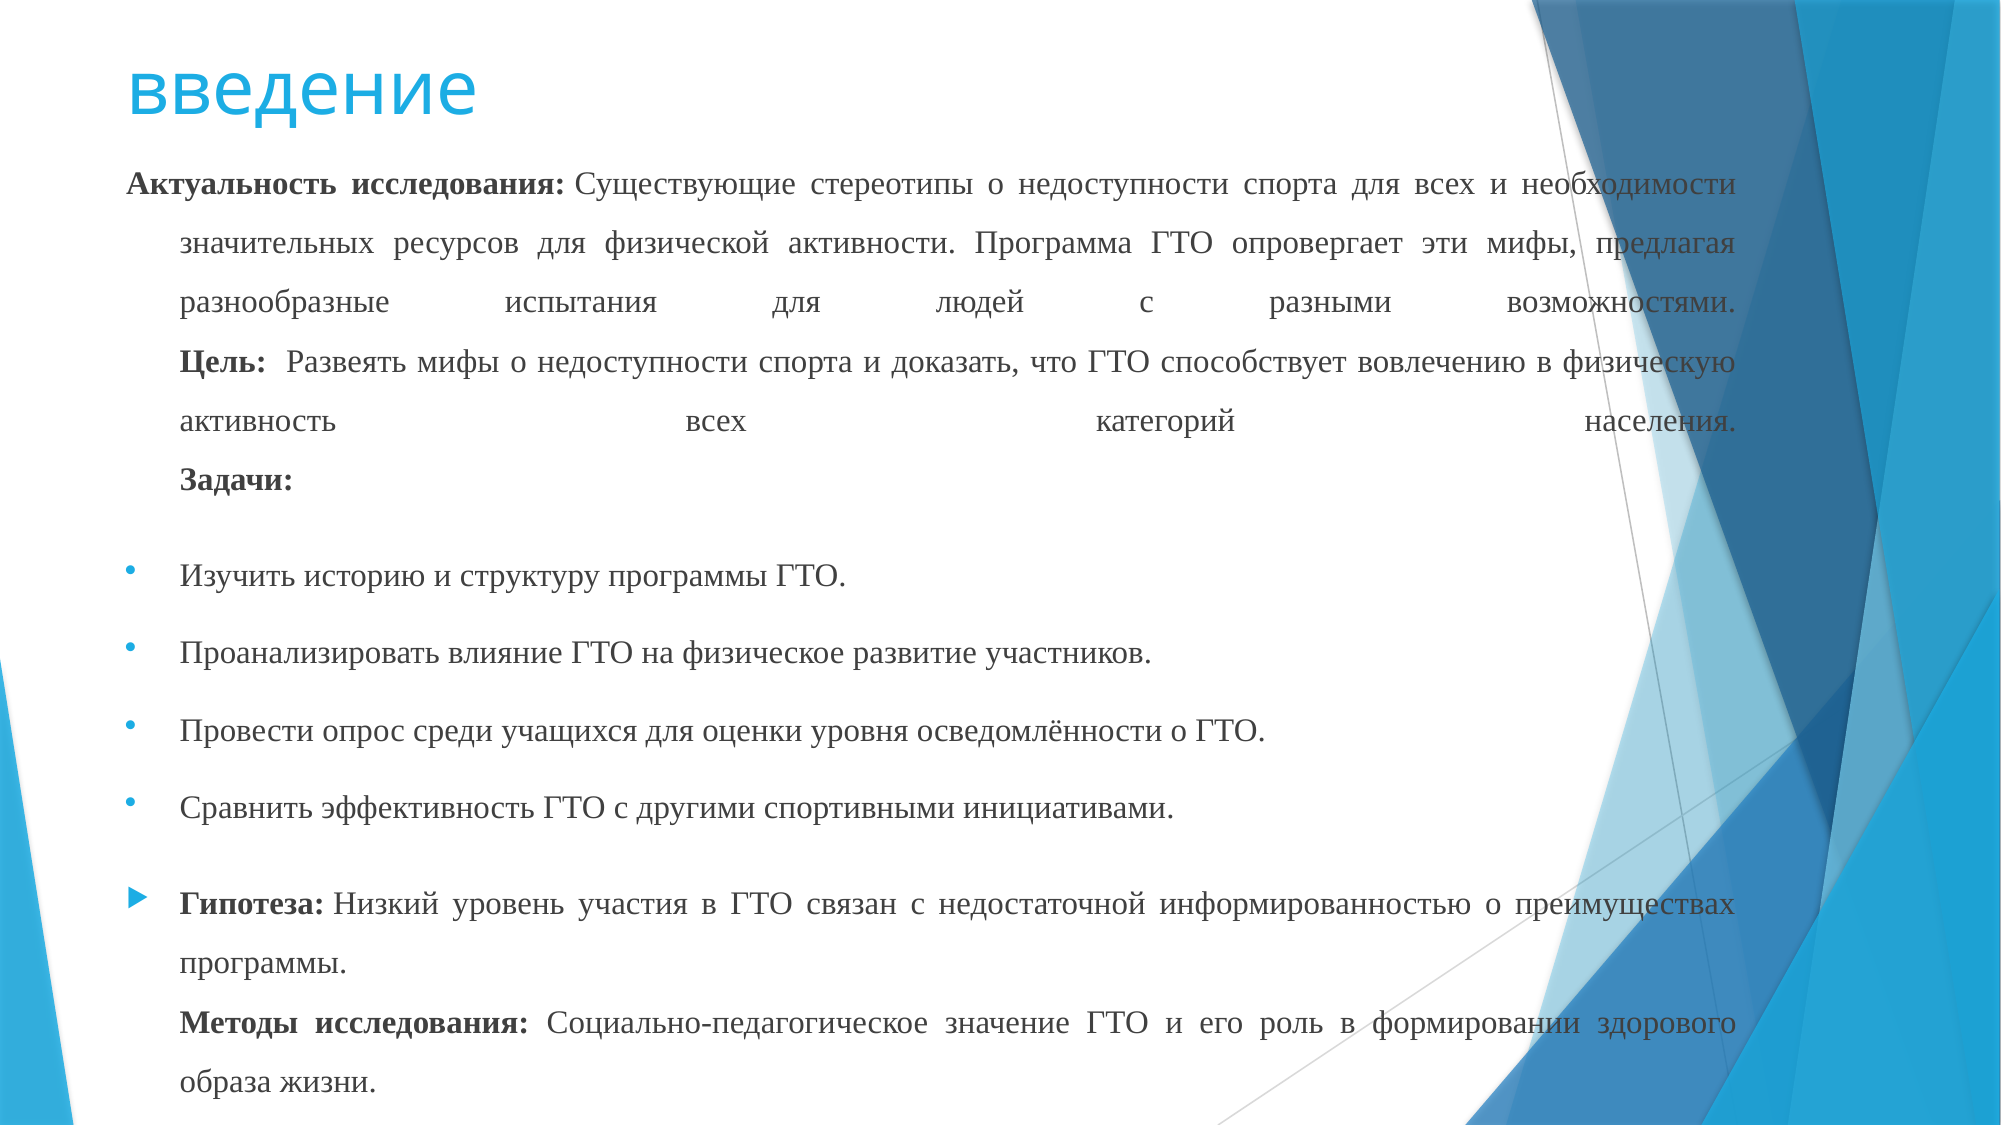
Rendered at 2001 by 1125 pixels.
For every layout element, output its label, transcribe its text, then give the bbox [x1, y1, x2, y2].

title введение [111, 32, 1522, 134]
list Актуальность исследования: Существующие стереотипы о недоступности спорта для всех и необходимости значительных ресурсов для физической активности. Программа ГТО опровергает эти мифы, предлагая разнообразные испытания для людей с разными возможностями. Цель: Развеять мифы о недоступности спорта и доказать, что ГТО способствует вовлечению в физическую активность всех категорий населения. Задачи: Изучить историю и структуру программы ГТО. Проанализировать влияние ГТО на физическое развитие участников. Провести опрос среди учащихся для оценки уровня осведомлённости о ГТО. Сравнить эффективность ГТО с другими спортивными инициативами. Гипотеза: Низкий уровень участия в ГТО связан с недостаточной информированностью о преимуществах программы. Методы исследования: Социально-педагогическое значение ГТО и его роль в формировании здорового образа жизни. [111, 134, 1754, 1110]
